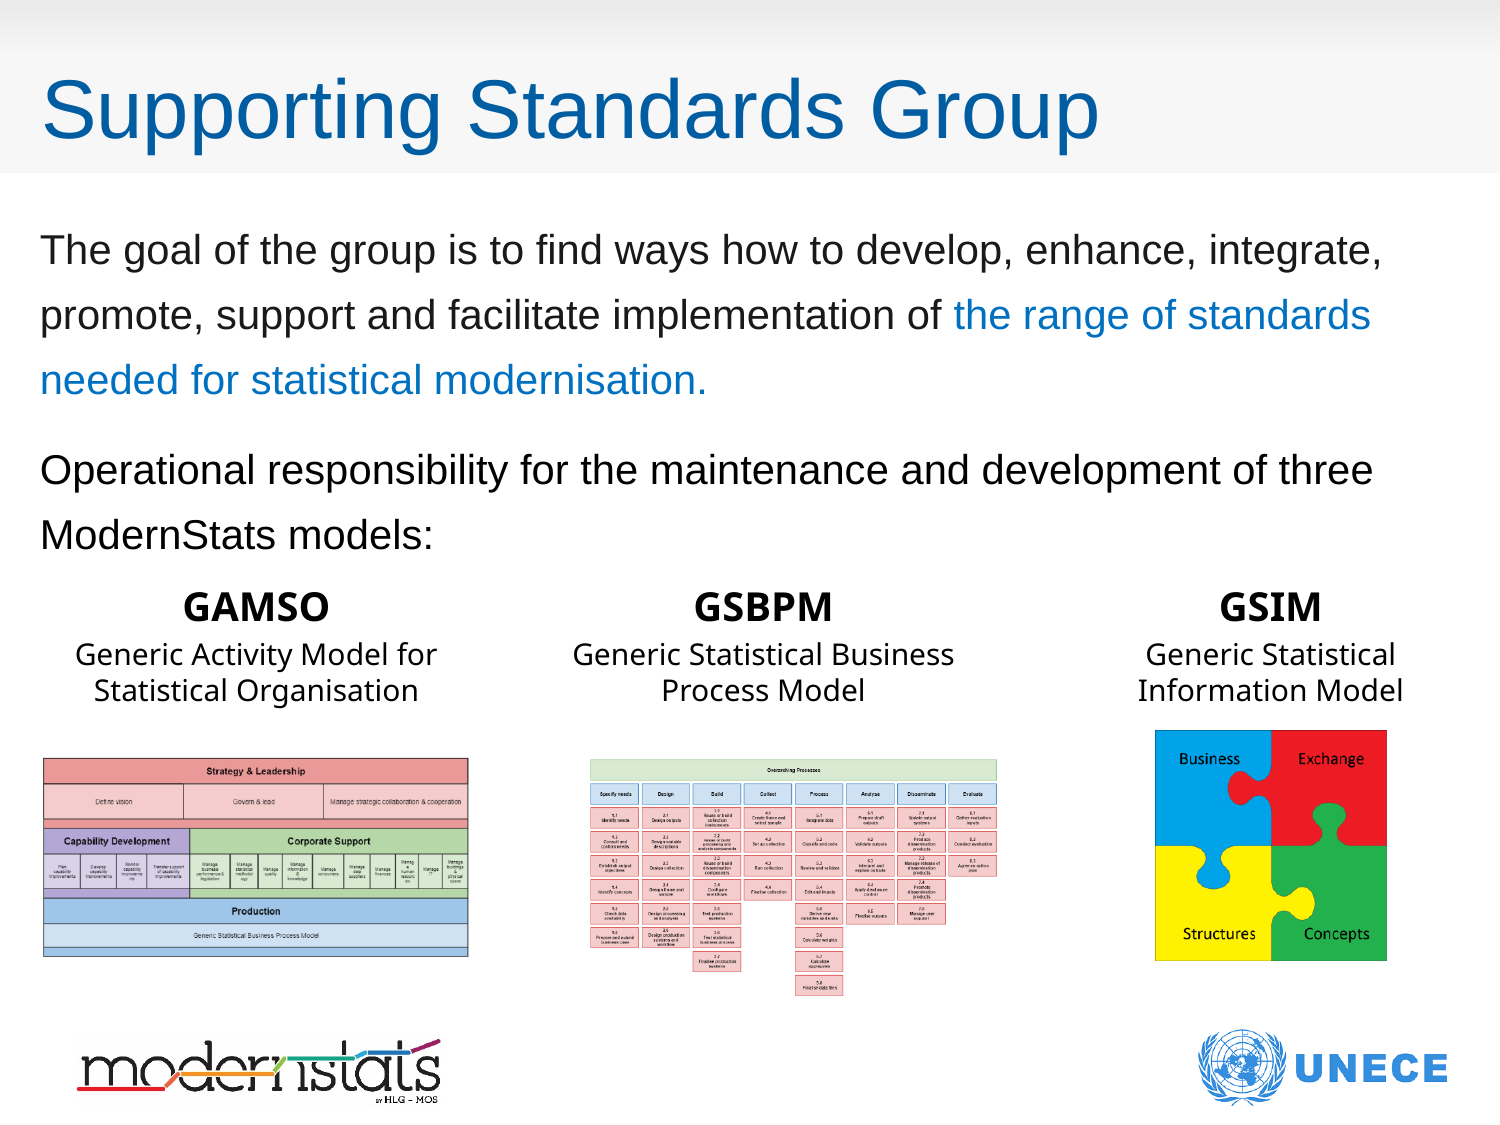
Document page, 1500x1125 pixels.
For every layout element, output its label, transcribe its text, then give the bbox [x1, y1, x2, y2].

picture [1198, 1029, 1447, 1106]
picture [76, 1034, 441, 1106]
text_box GSIM Generic Statistical Information Model [1063, 574, 1478, 716]
list The goal of the group is to find ways how to develop, enhance, integrate, promote, support and facilitate implementation of the range of standards needed for statistical modernisation. Operational responsibility for the maintenance and development of three ModernStats models: [39, 208, 1436, 846]
picture [39, 751, 476, 965]
picture [1155, 729, 1387, 962]
title Supporting Standards Group [41, 33, 1459, 157]
text_box GAMSO Generic Activity Model for Statistical Organisation [49, 574, 464, 716]
picture [586, 757, 1001, 1000]
text_box GSBPM Generic Statistical Business Process Model [527, 574, 1000, 716]
